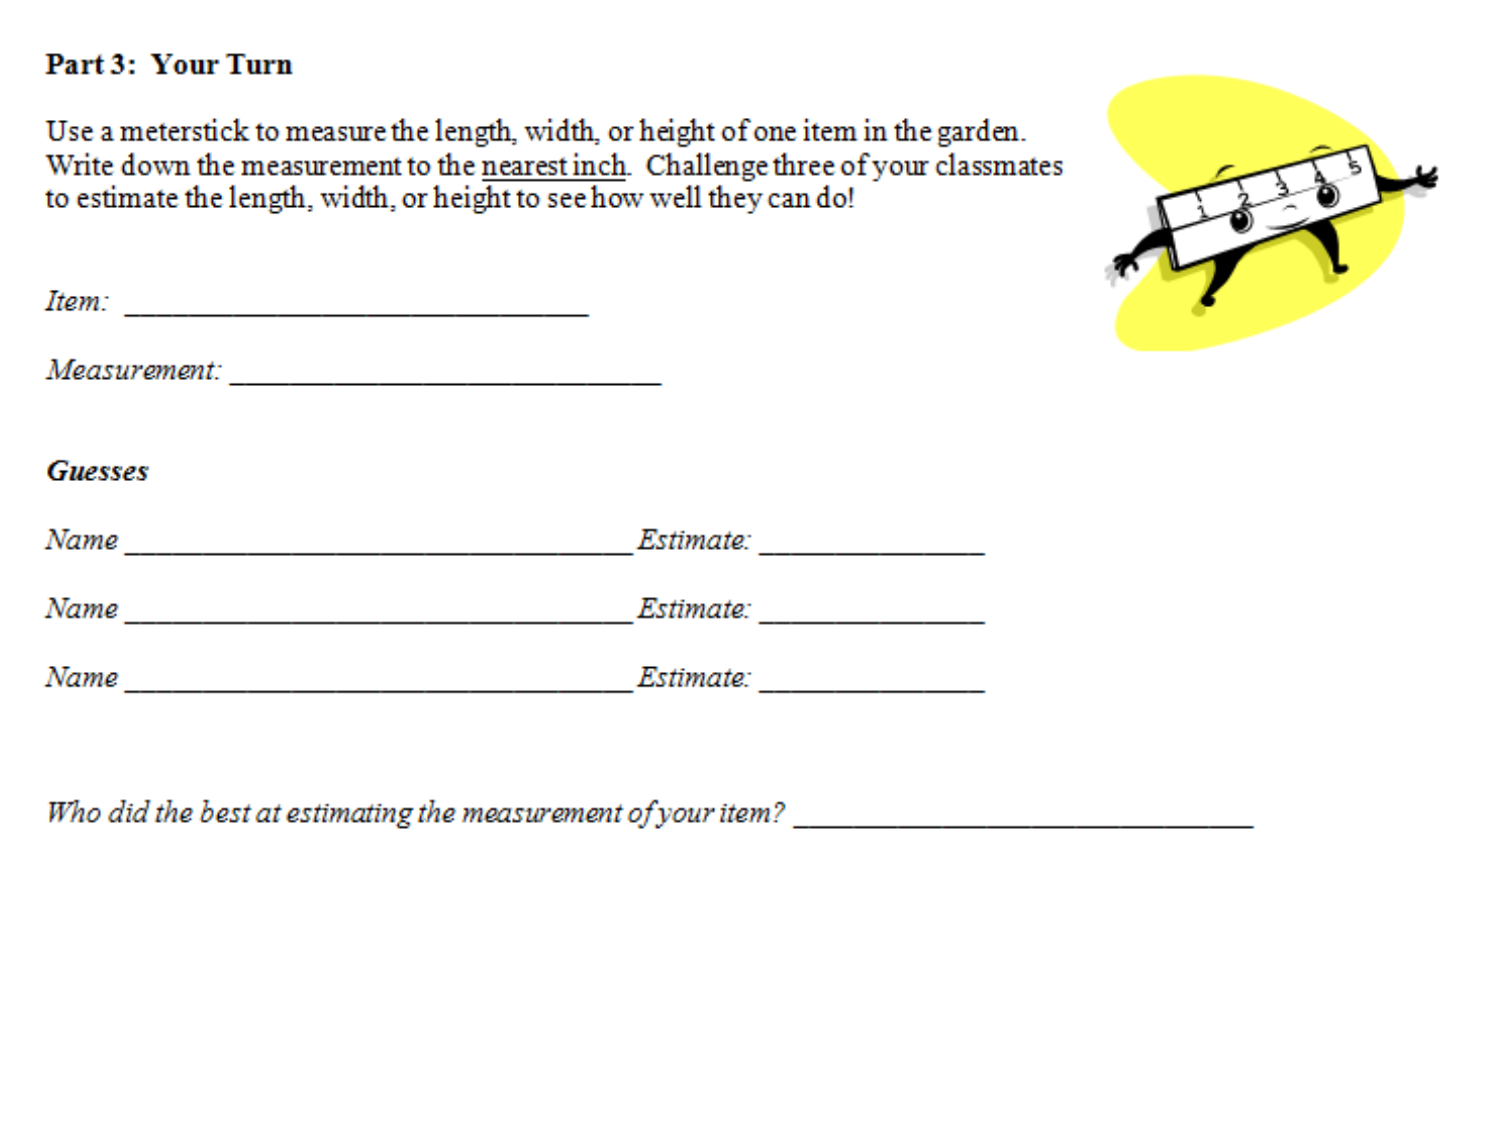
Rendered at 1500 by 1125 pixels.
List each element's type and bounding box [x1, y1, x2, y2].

picture [24, 24, 1487, 938]
